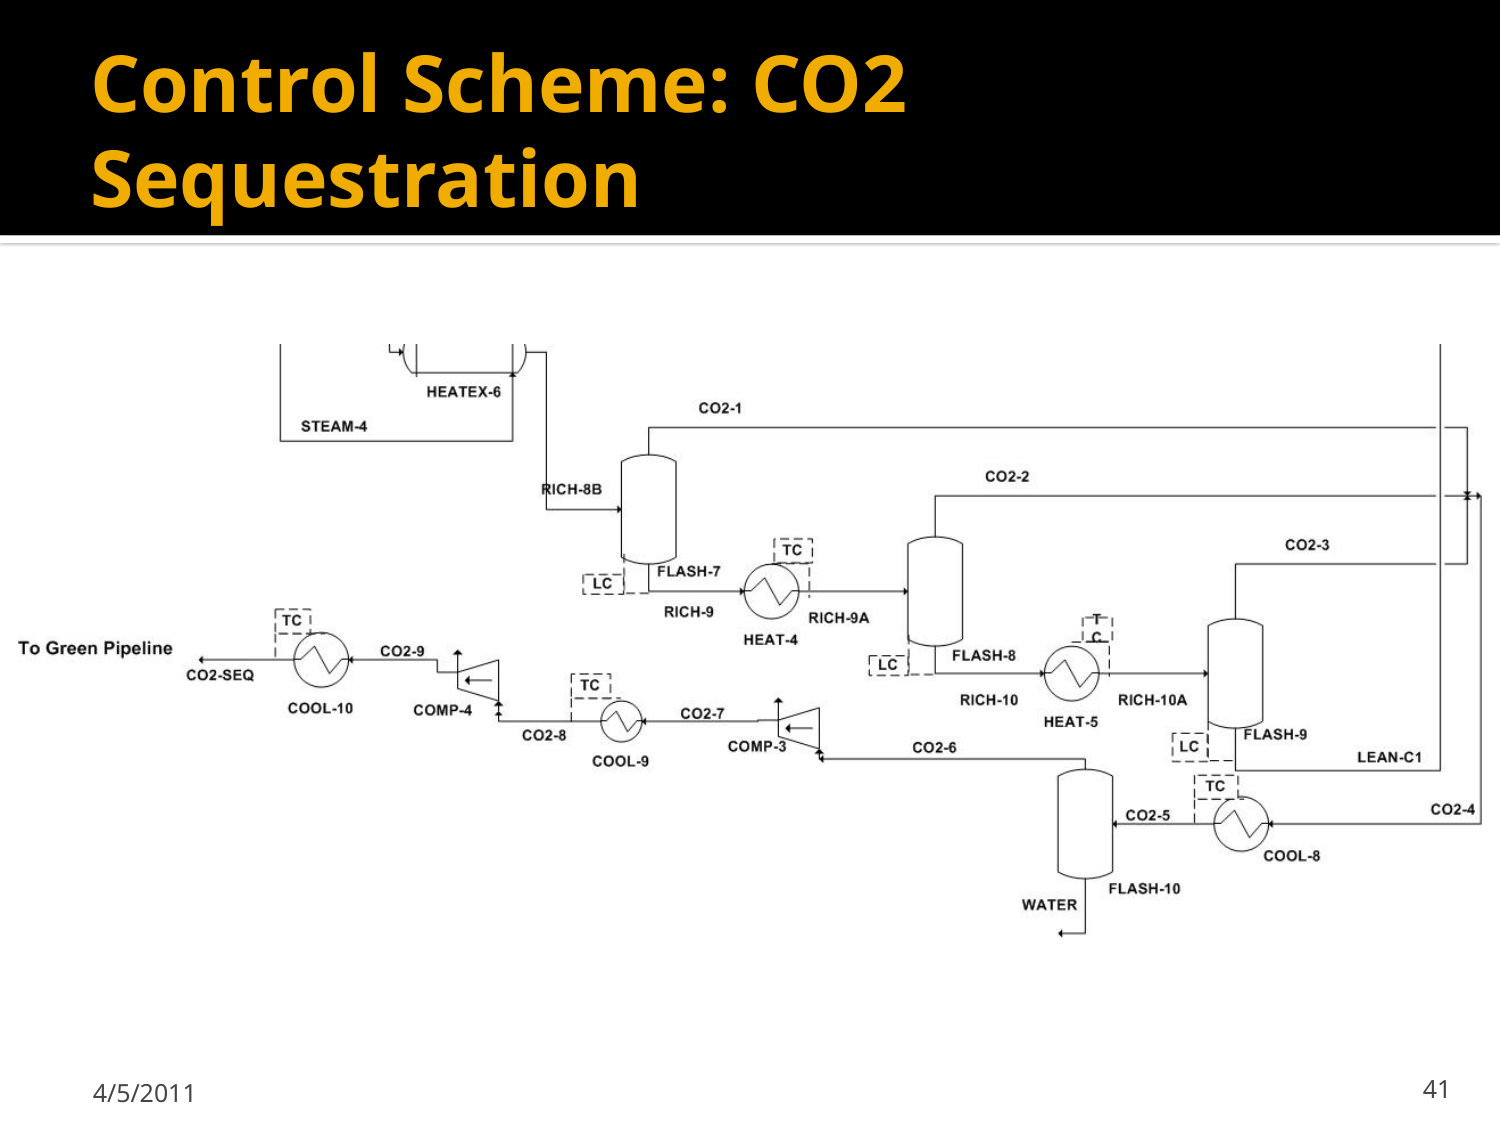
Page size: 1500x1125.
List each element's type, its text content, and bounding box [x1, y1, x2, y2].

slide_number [75, 1062, 425, 1108]
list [0, 344, 1500, 938]
slide_number 41 [1345, 1062, 1467, 1108]
title Control Scheme: CO2 Sequestration [75, 25, 1425, 231]
